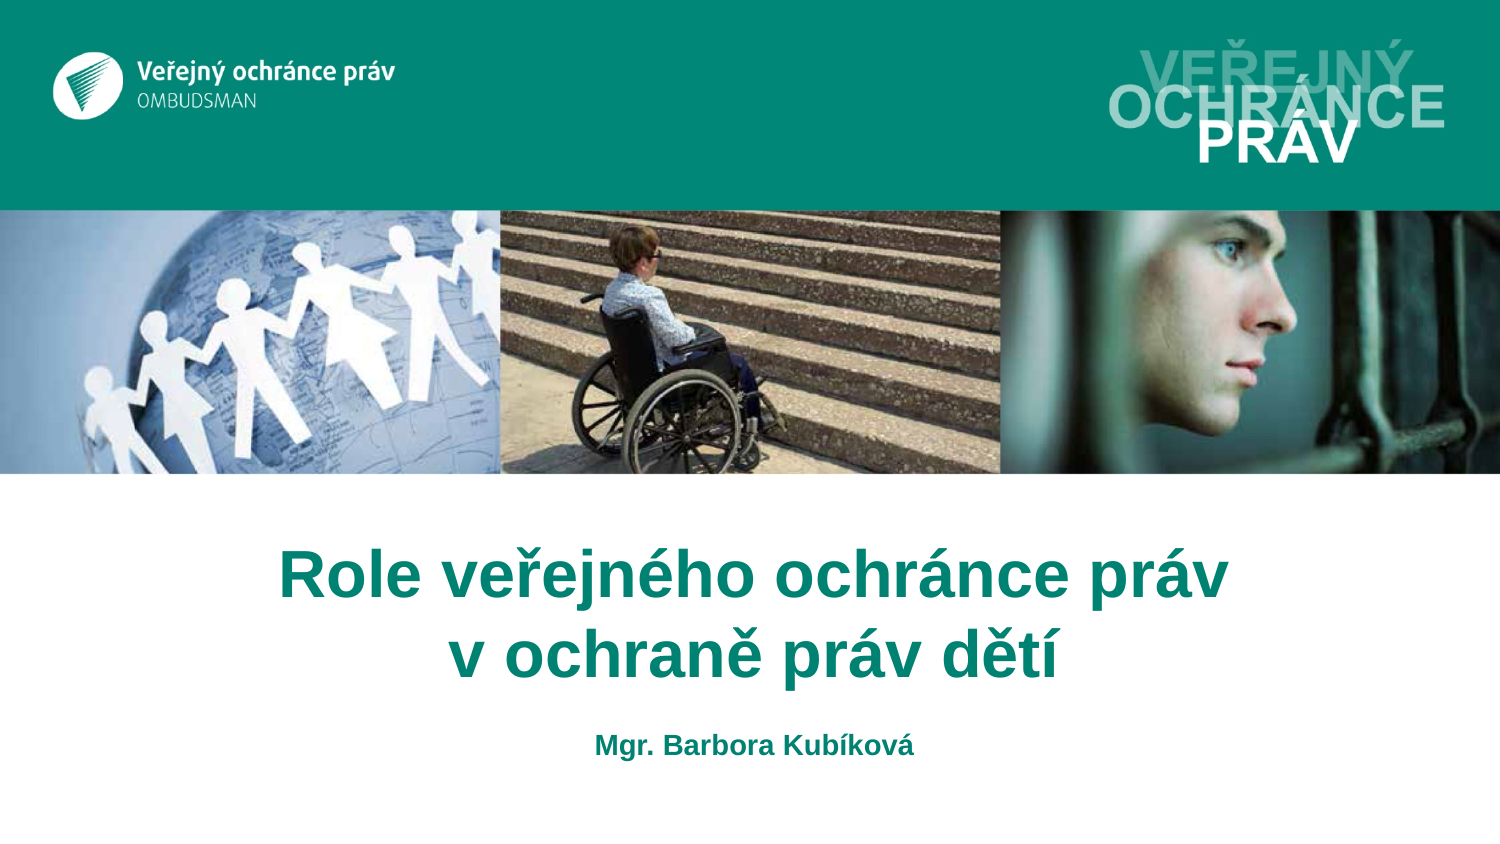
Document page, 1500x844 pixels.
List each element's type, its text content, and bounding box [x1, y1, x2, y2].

picture [0, 0, 1500, 799]
title Role veřejného ochránce práv v ochraně práv dětí Mgr. Barbora Kubíková [41, 492, 1483, 800]
